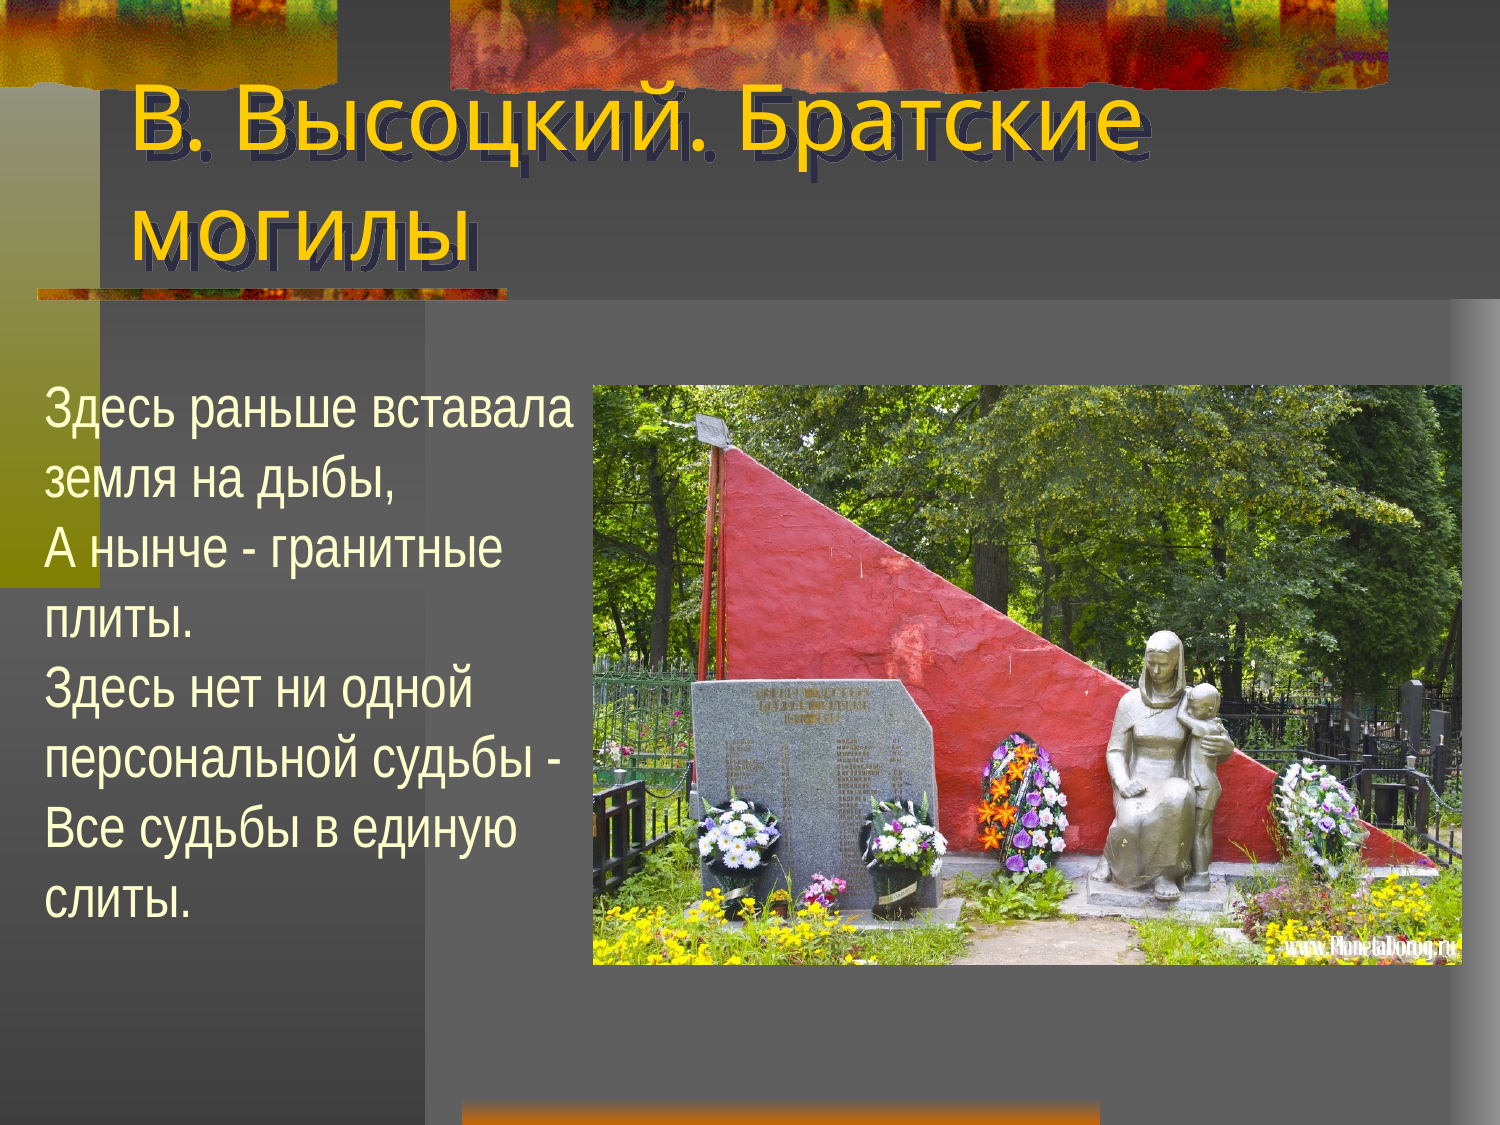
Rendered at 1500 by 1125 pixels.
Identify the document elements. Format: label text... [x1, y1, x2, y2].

title В. Высоцкий. Братские могилы [112, 75, 1388, 263]
picture [37, 287, 507, 304]
picture [593, 385, 1462, 965]
picture [0, 0, 338, 94]
picture [450, 0, 1388, 75]
text_box Здесь раньше вставала земля на дыбы, А нынче - гранитные плиты. Здесь нет ни одной персональной судьбы - Все судьбы в единую слиты. [29, 361, 680, 937]
